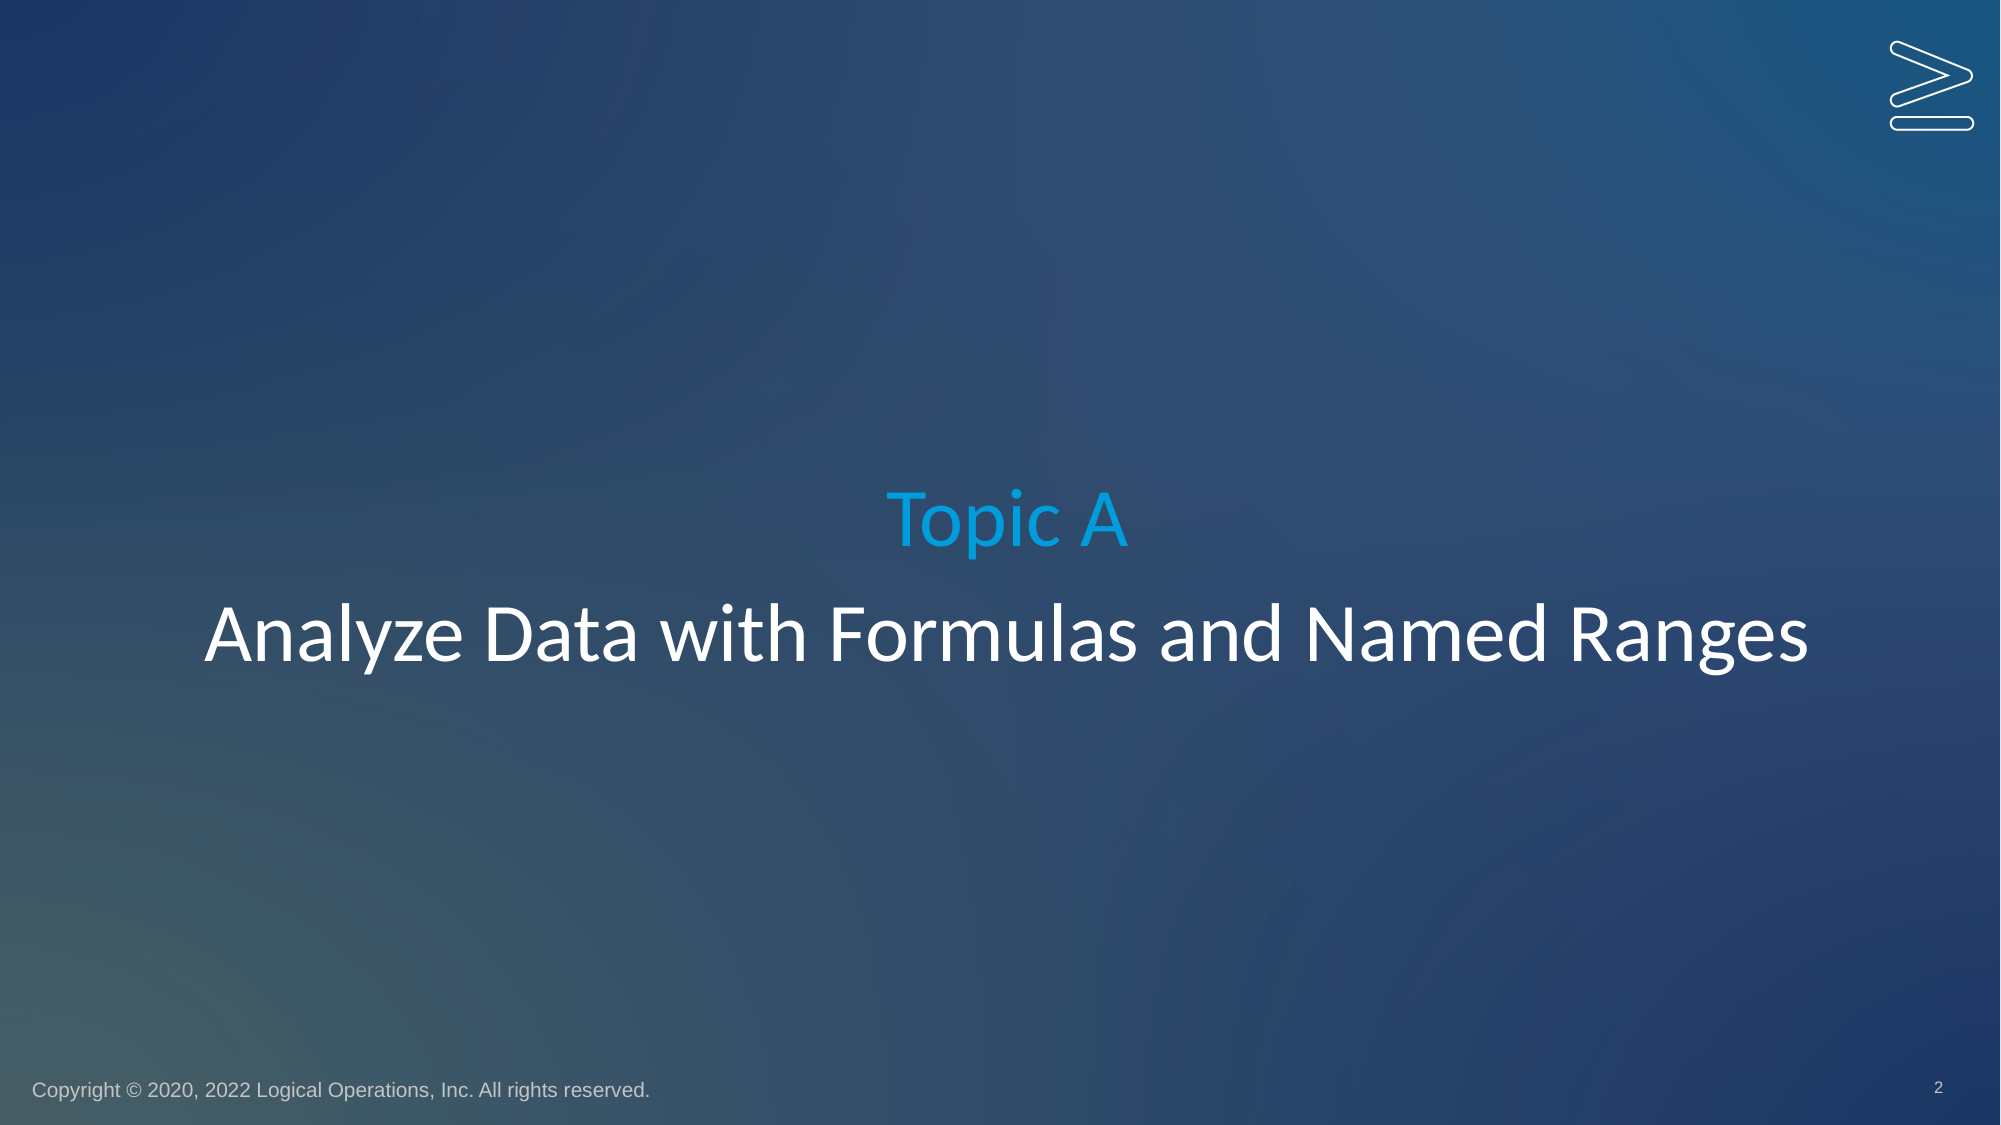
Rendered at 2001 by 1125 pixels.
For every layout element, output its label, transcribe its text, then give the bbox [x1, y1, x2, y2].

slide_number 2 [1491, 1057, 1959, 1118]
list Topic A [157, 324, 1858, 571]
picture [0, 0, 2001, 1125]
title Analyze Data with Formulas and Named Ranges [157, 571, 1858, 795]
